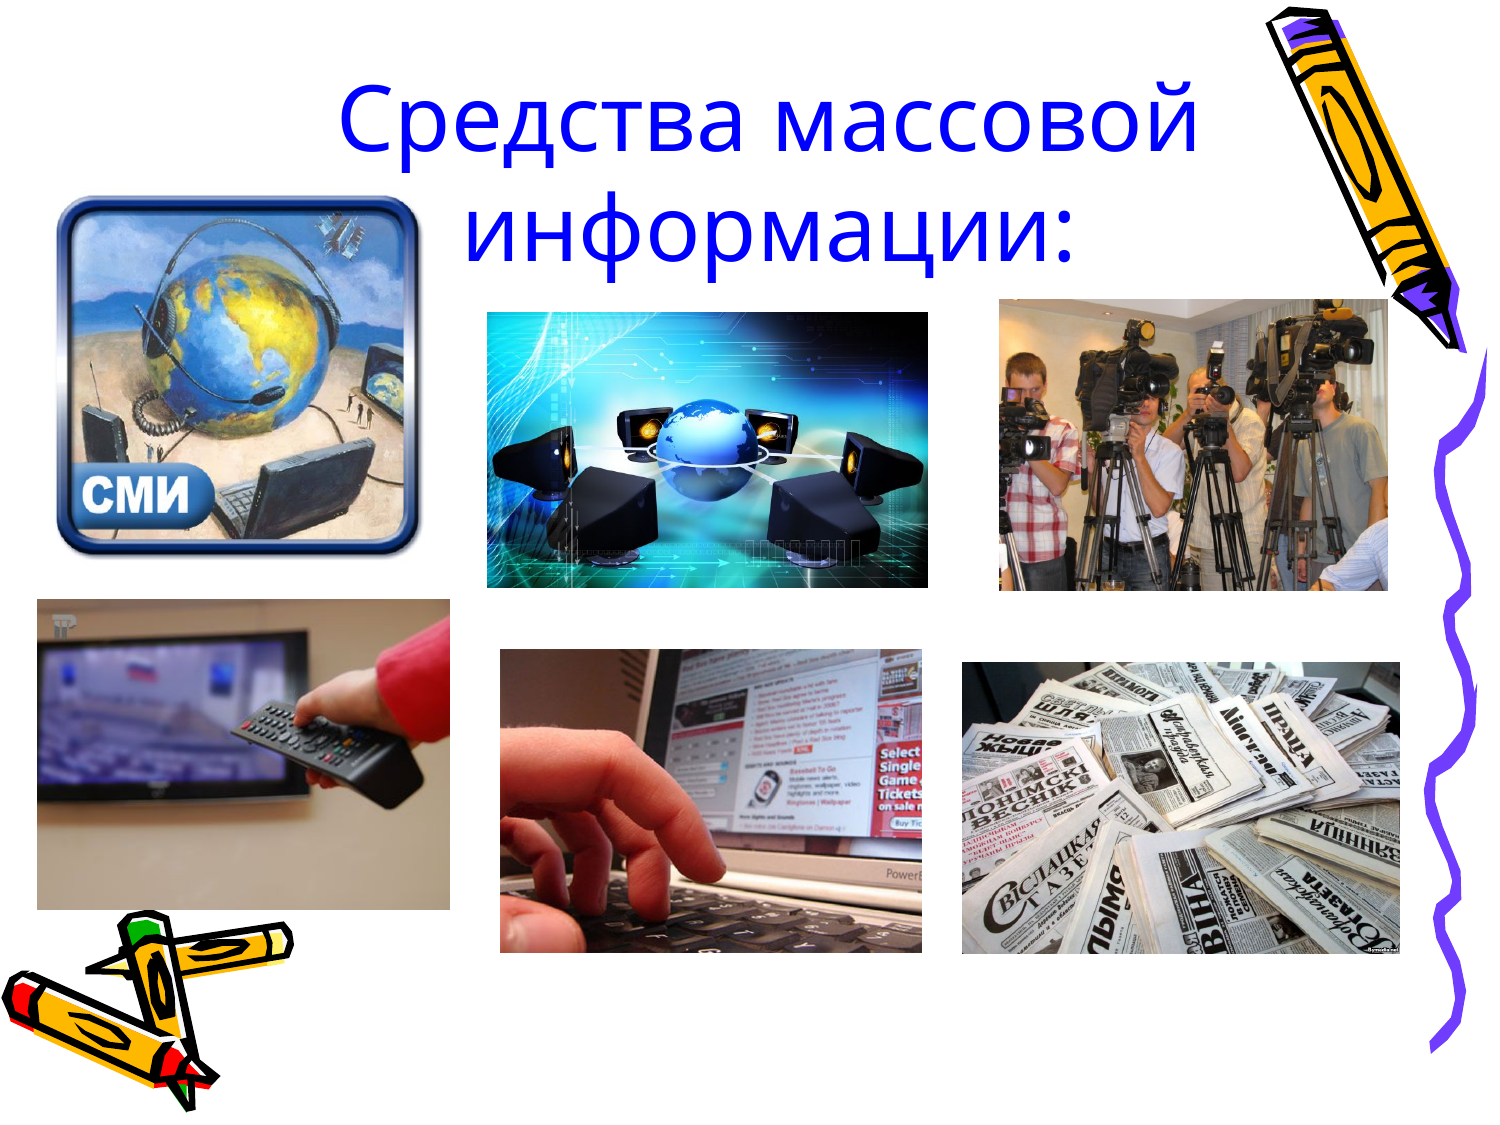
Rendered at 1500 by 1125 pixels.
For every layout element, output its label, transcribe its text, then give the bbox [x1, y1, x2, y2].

picture [999, 299, 1388, 591]
picture [499, 649, 922, 954]
picture [37, 599, 451, 910]
picture [49, 187, 426, 563]
title Средства массовой информации: [299, 24, 1240, 288]
picture [494, 425, 500, 432]
picture [487, 312, 928, 588]
picture [962, 662, 1401, 955]
